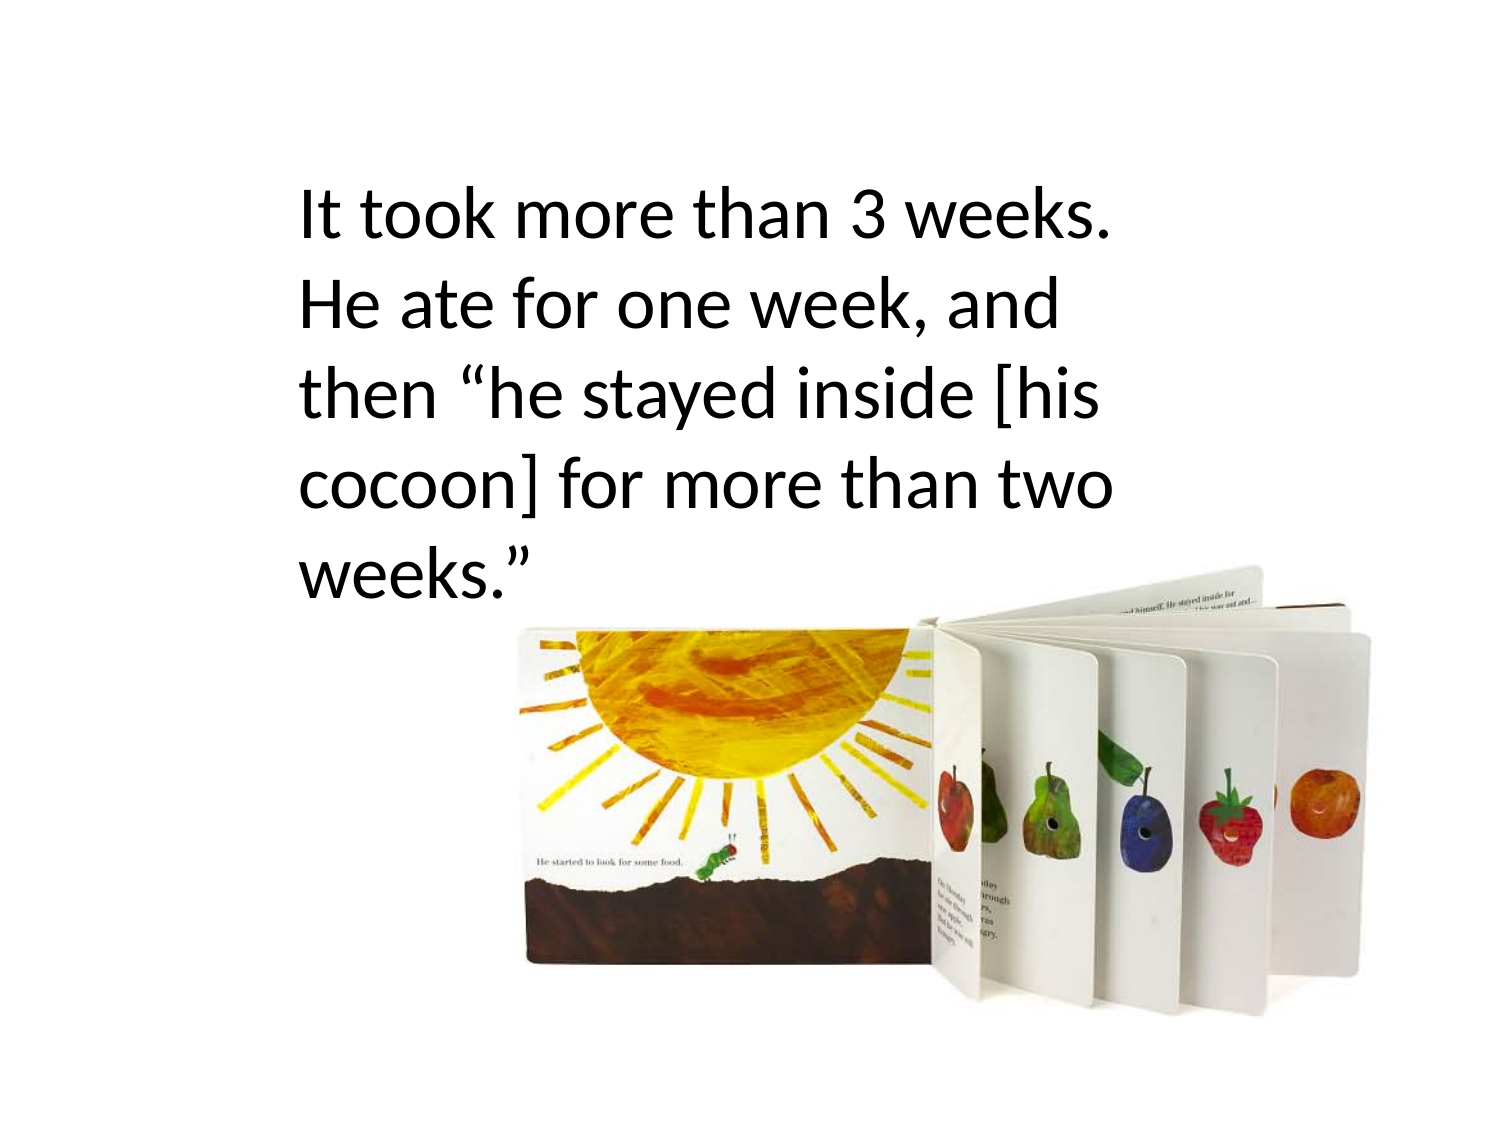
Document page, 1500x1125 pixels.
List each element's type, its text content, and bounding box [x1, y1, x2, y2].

text_box It took more than 3 weeks. He ate for one week, and then “he stayed inside [his cocoon] for more than two weeks.” [283, 156, 1145, 621]
picture [494, 543, 1386, 1024]
